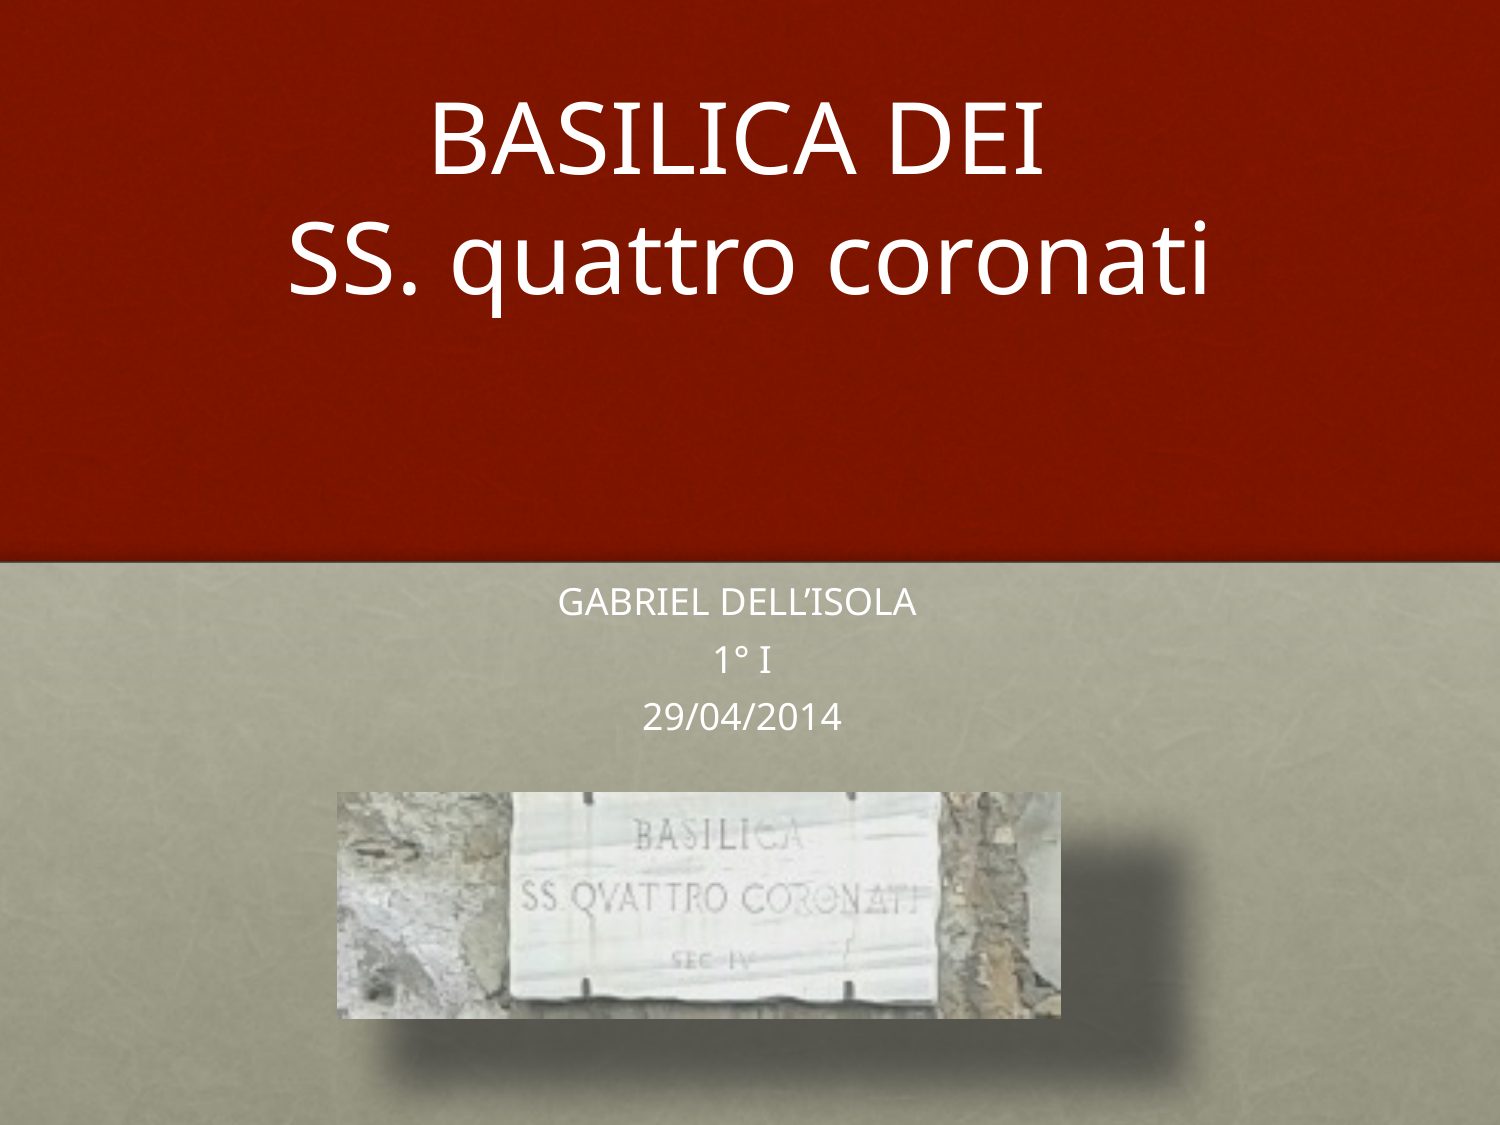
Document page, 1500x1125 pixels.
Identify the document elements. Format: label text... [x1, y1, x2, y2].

title BASILICA DEI SS. quattro coronati [112, 79, 1388, 323]
picture [0, 541, 1500, 1125]
subtitle GABRIEL DELL’ISOLA 1° I 29/04/2014 [112, 570, 1372, 1094]
